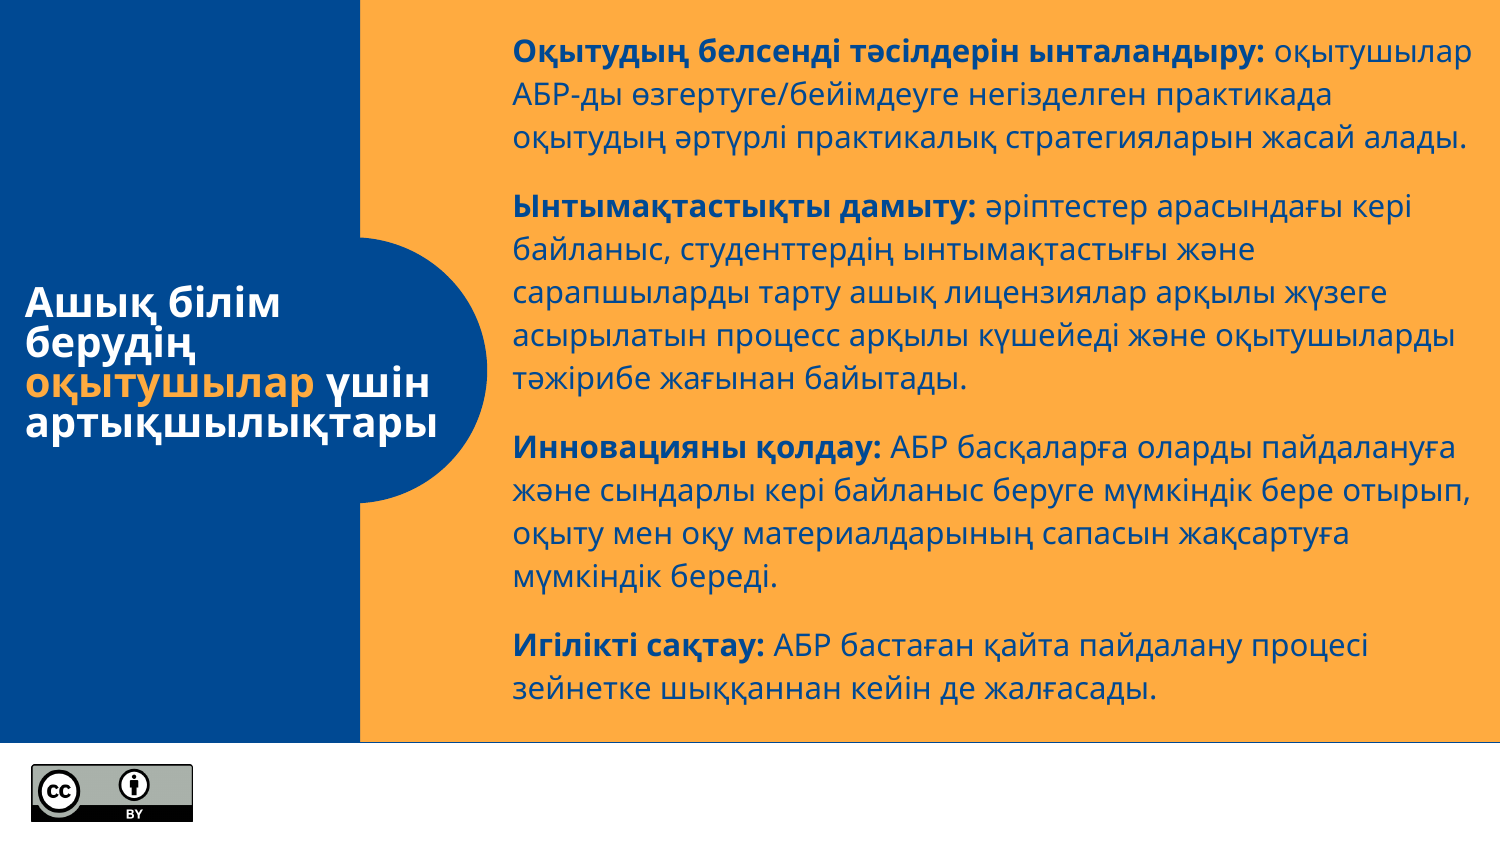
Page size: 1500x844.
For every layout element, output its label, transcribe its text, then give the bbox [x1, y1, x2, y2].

text_box [254, 461, 452, 504]
text_box [263, 237, 443, 271]
text_box [0, 0, 361, 742]
text_box Оқытудың белсенді тәсілдерін ынталандыру: оқытушылар АБР-ды өзгертуге/бейімдеуге негізделген практикада оқытудың әртүрлі практикалық стратегияларын жасай алады. Ынтымақтастықты дамыту: әріптестер арасындағы кері байланыс, студенттердің ынтымақтастығы және сарапшыларды тарту ашық лицензиялар арқылы жүзеге асырылатын процесс арқылы күшейеді және оқытушыларды тәжірибе жағынан байытады. Инновацияны қолдау: АБР басқаларға оларды пайдалануға және сындарлы кері байланыс беруге мүмкіндік бере отырып, оқыту мен оқу материалдарының сапасын жақсартуға мүмкіндік береді. Игілікті сақтау: АБР бастаған қайта пайдалану процесі зейнетке шыққаннан кейін де жалғасады. [497, 10, 1500, 721]
text_box [0, 750, 1500, 844]
picture [31, 764, 193, 822]
text_box [466, 298, 488, 443]
text_box Ашық білім берудің оқытушылар үшін артықшылықтары [9, 271, 466, 461]
